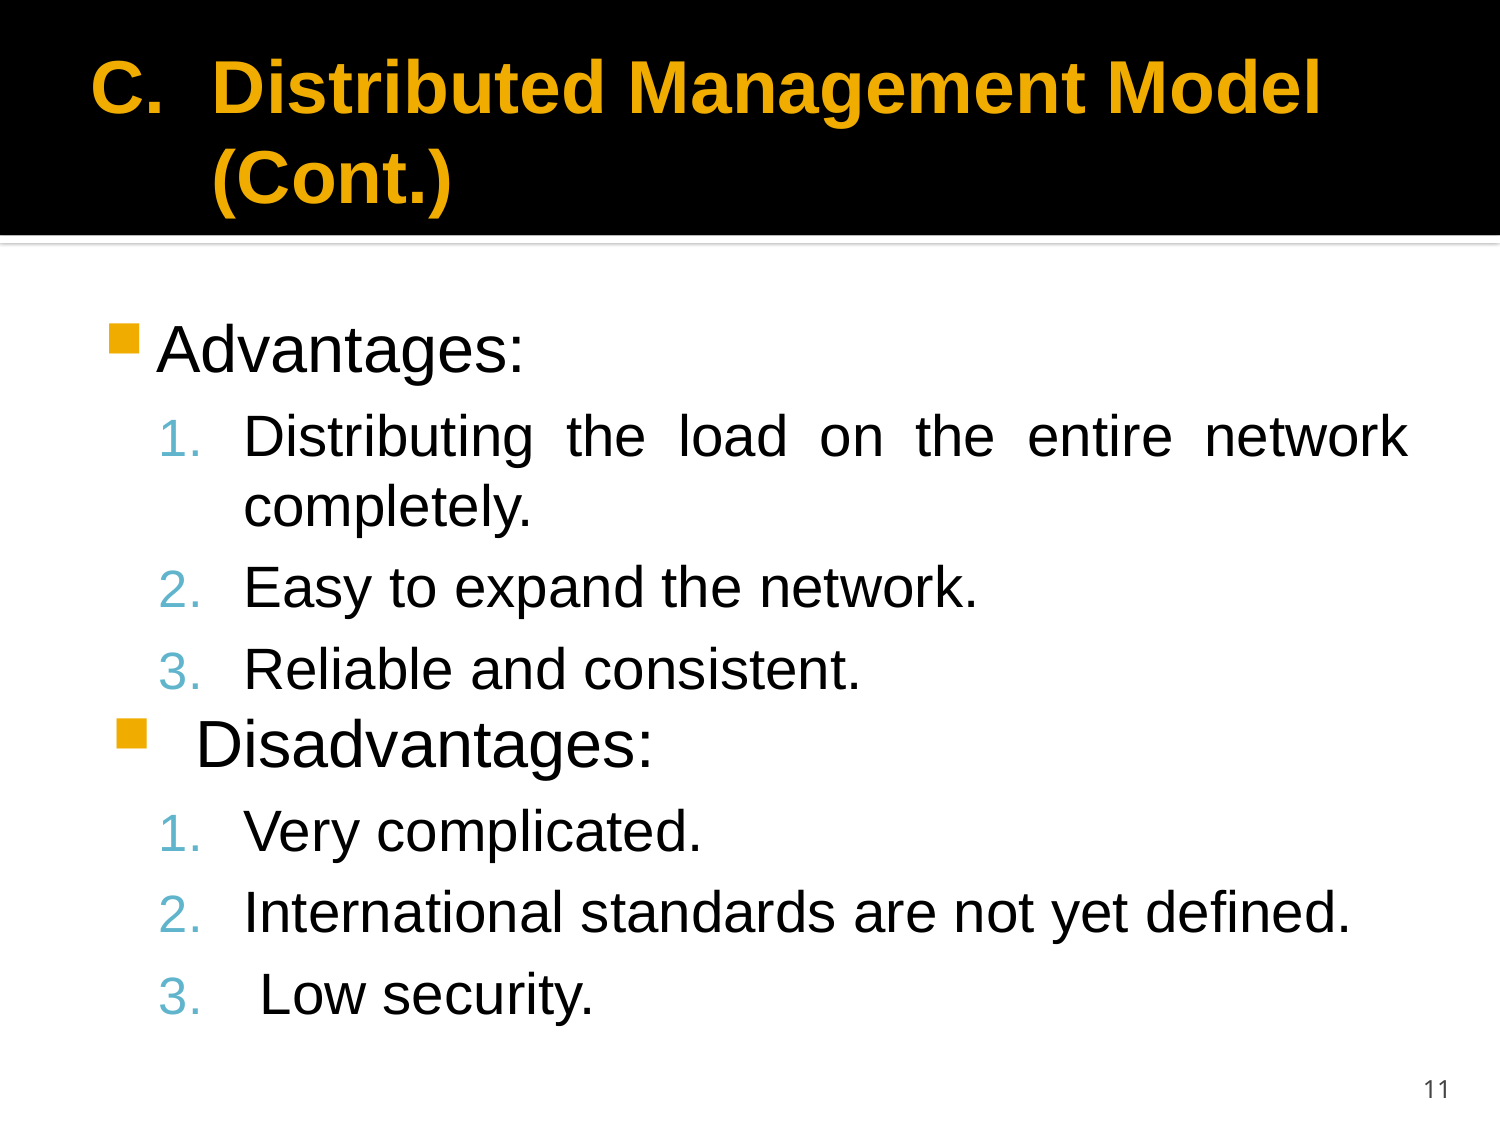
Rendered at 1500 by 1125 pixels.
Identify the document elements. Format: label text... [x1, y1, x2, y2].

list Advantages: Distributing the load on the entire network completely. Easy to expand the network. Reliable and consistent. Disadvantages: Very complicated. International standards are not yet defined. Low security. [75, 291, 1425, 1050]
title Distributed Management Model (Cont.) [75, 25, 1425, 231]
slide_number 11 [1345, 1062, 1467, 1108]
